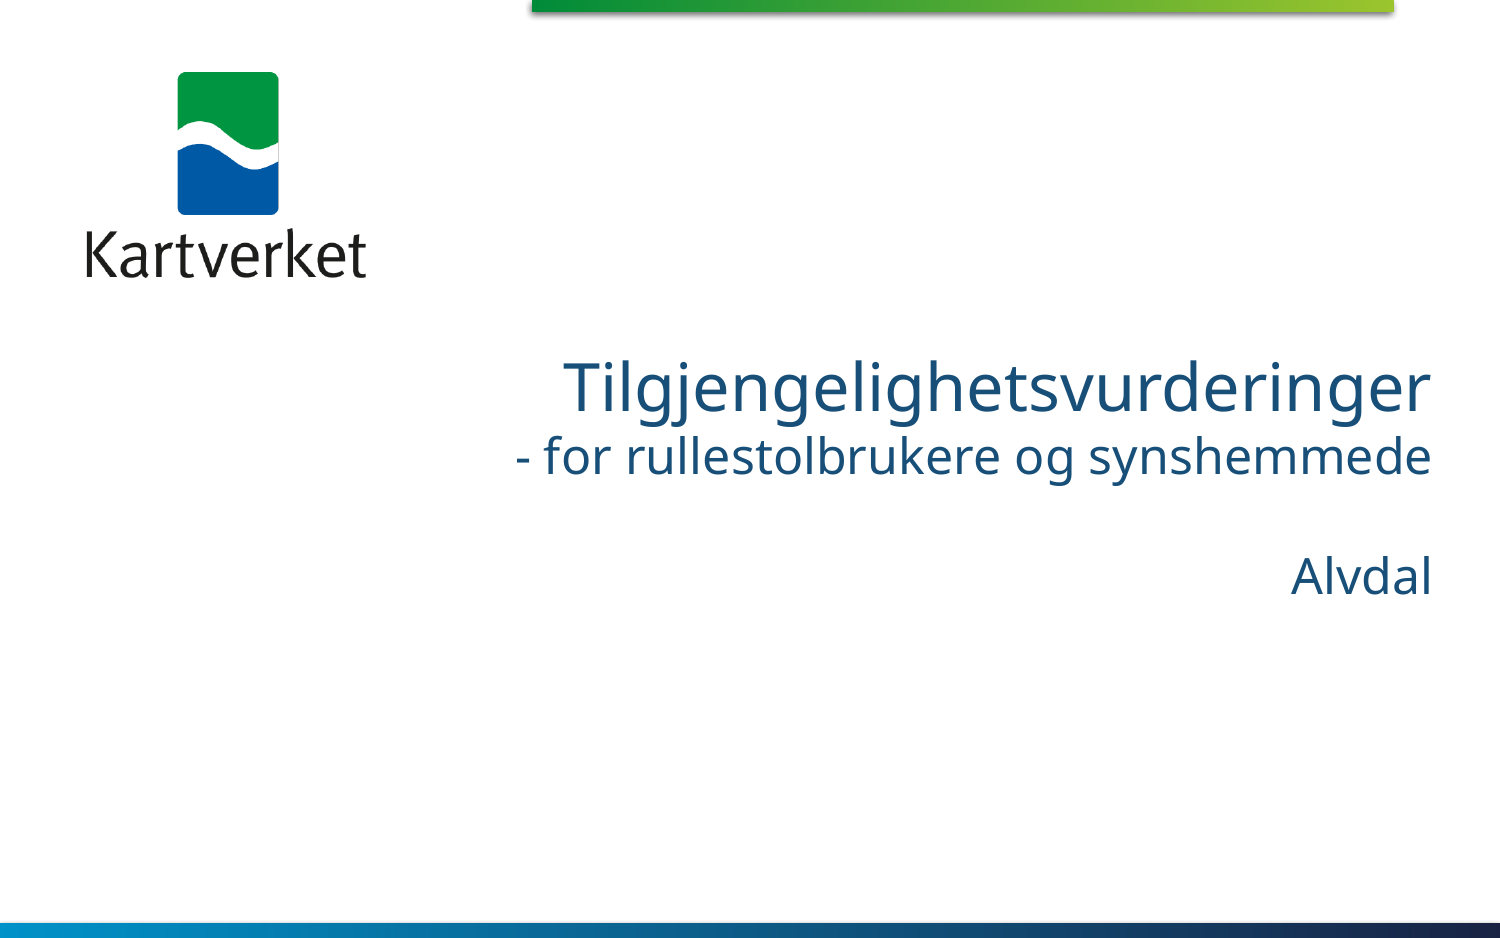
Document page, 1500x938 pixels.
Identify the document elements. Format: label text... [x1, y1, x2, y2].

text_box Tilgjengelighetsvurderinger - for rullestolbrukere og synshemmede Alvdal [66, 337, 1449, 613]
